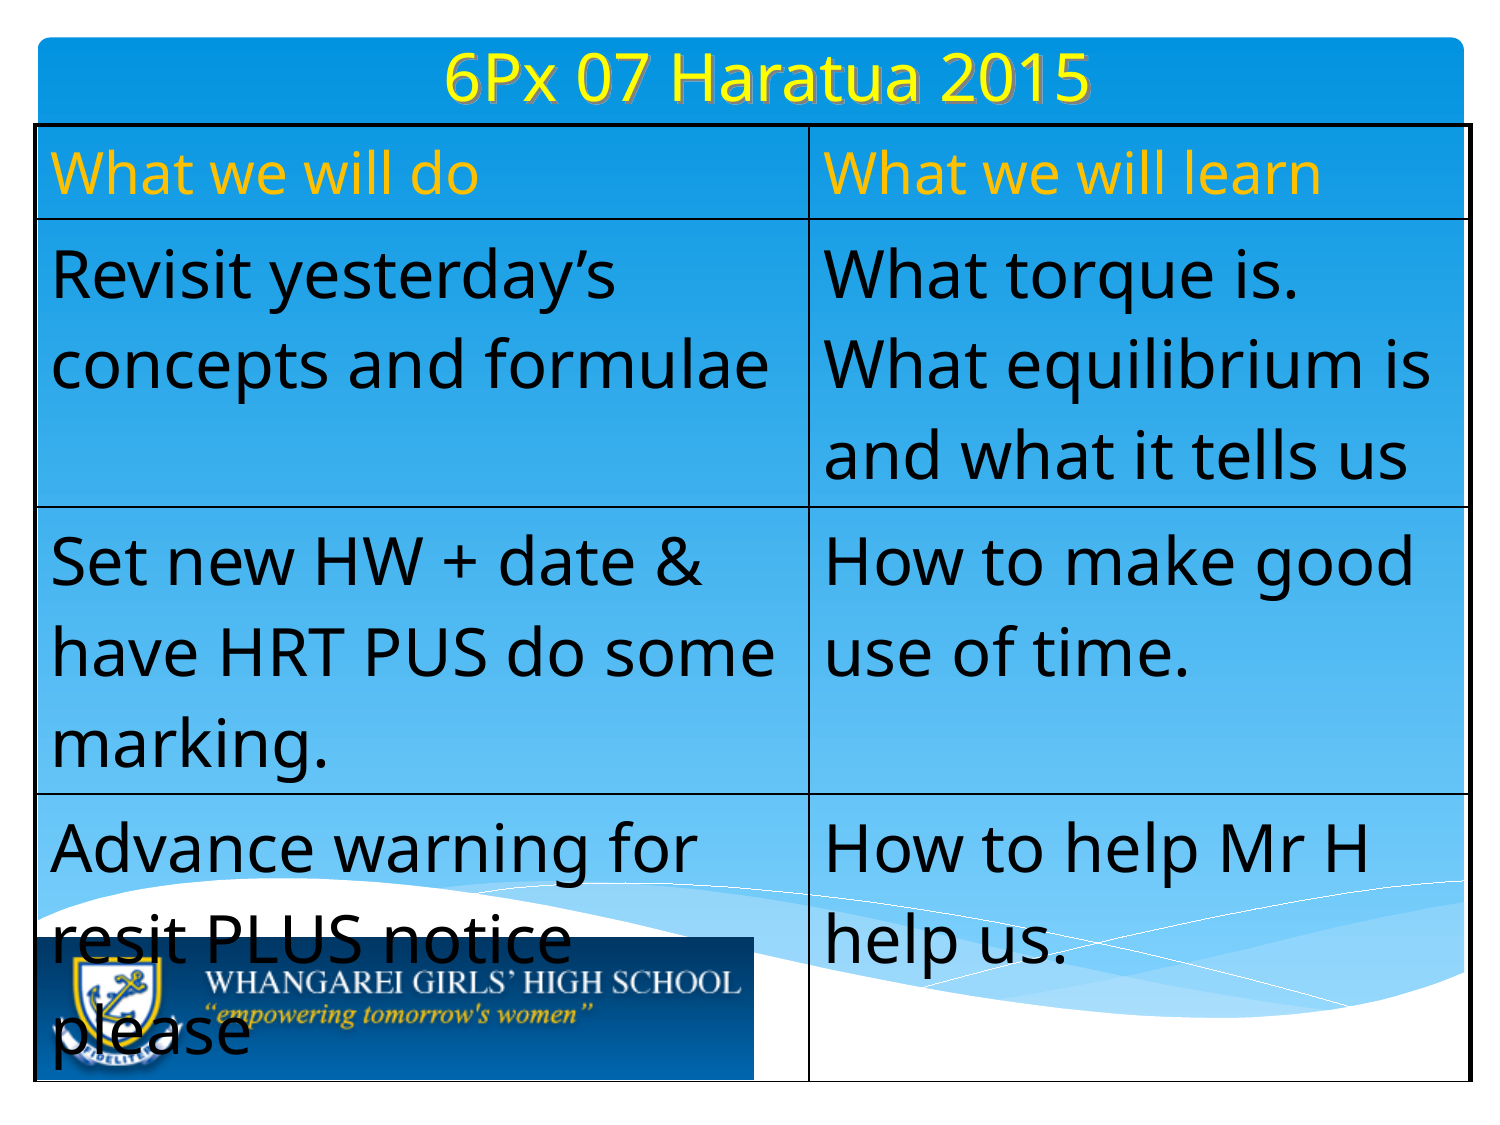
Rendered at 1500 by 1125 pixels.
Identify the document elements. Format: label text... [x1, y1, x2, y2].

text_box 6Px 07 Haratua 2015 [162, 24, 1375, 123]
table_header What we will learn [810, 127, 1468, 218]
table_cell Set new HW + date & have HRT PUS do some marking. [37, 508, 808, 793]
table_header What we will do [37, 127, 808, 218]
table_cell How to help Mr H help us. [810, 795, 1468, 1081]
table_cell What torque is. What equilibrium is and what it tells us [810, 220, 1468, 506]
table_cell How to make good use of time. [810, 508, 1468, 793]
table_cell Revisit yesterday’s concepts and formulae [37, 220, 808, 506]
table_cell Advance warning for resit PLUS notice please [37, 795, 808, 1081]
picture [37, 937, 754, 1080]
